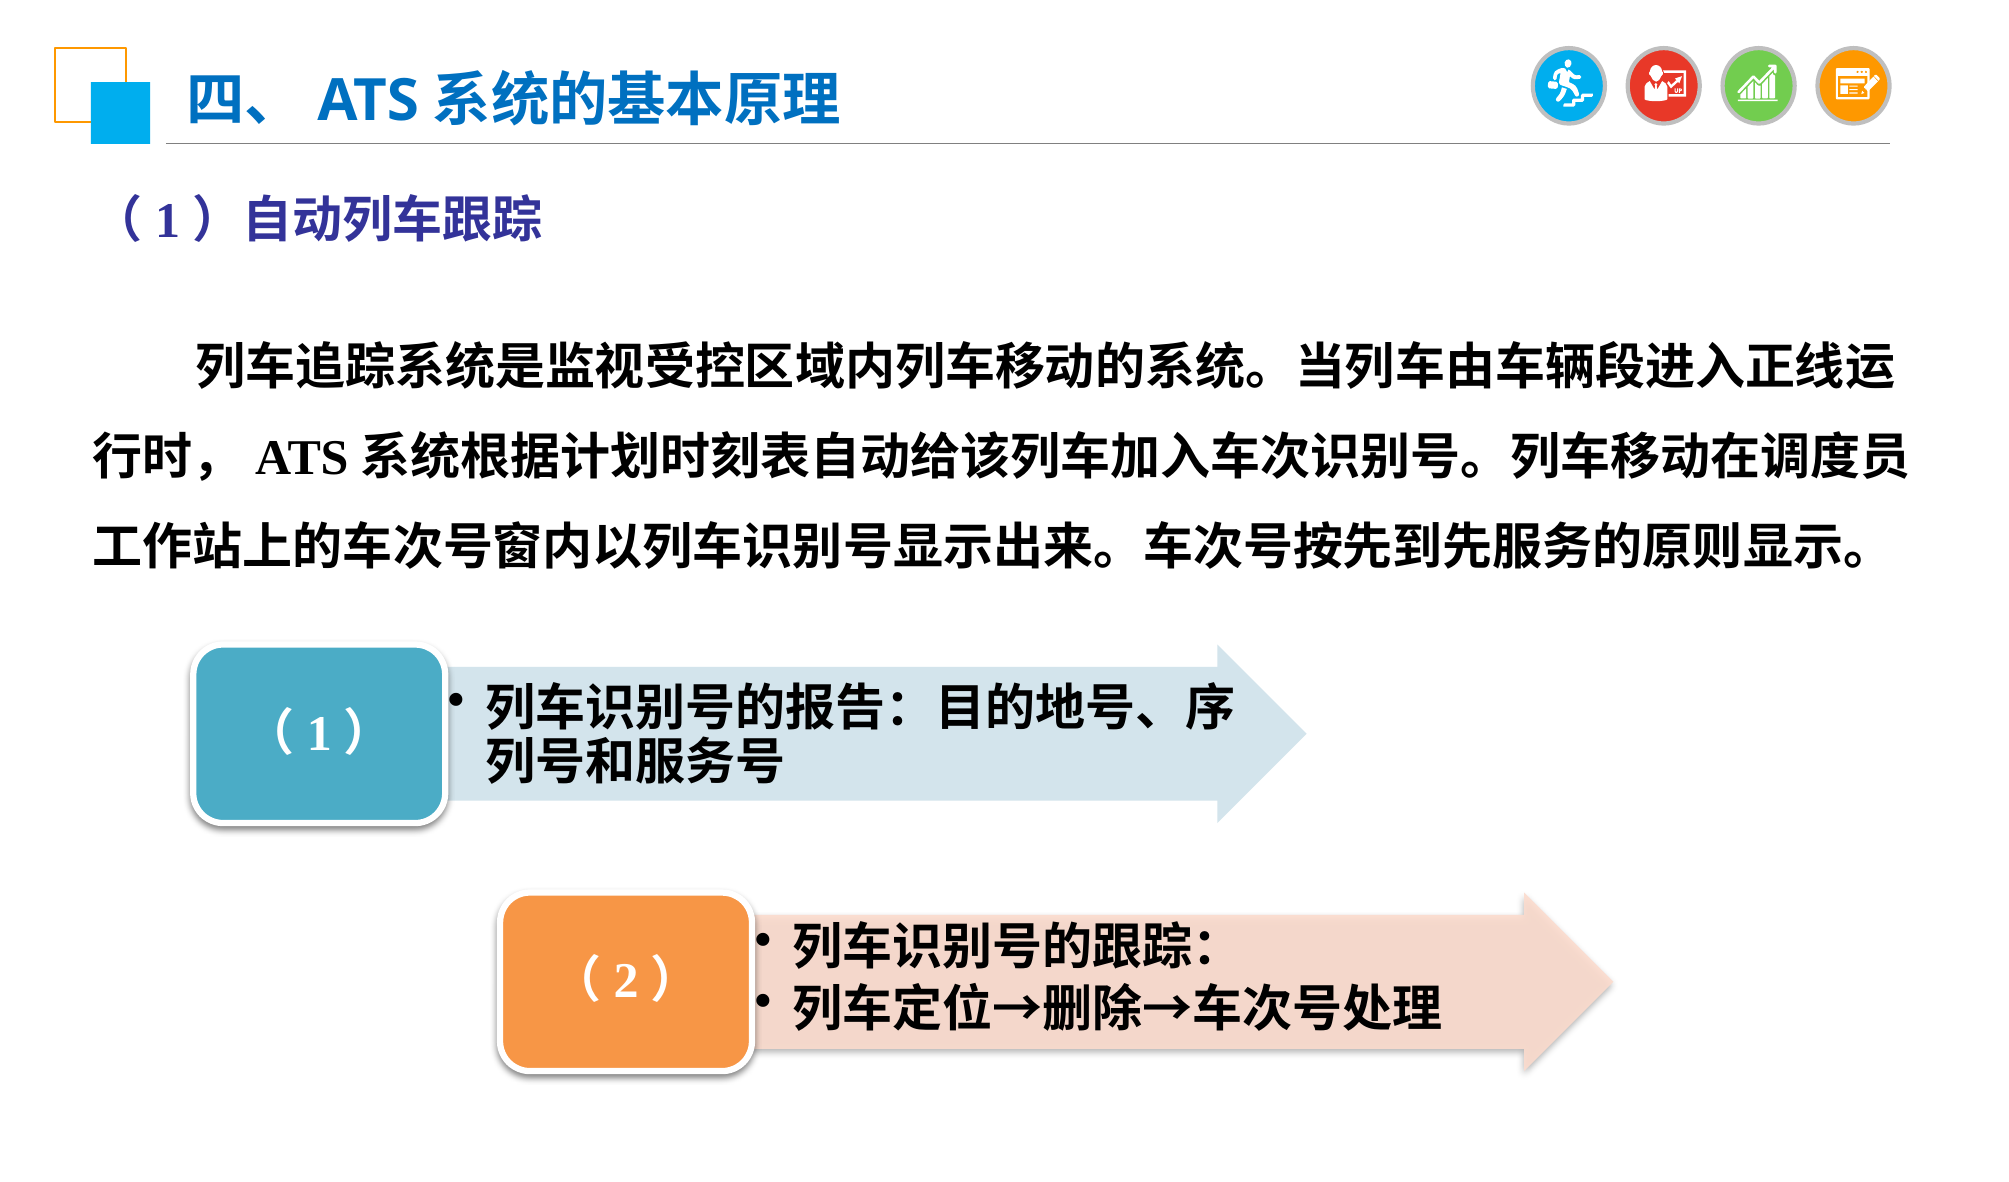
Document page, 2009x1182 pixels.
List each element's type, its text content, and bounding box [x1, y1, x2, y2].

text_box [193, 644, 1307, 824]
text_box 列车追踪系统是监视受控区域内列车移动的系统。当列车由车辆段进入正线运行时，ATS系统根据计划时刻表自动给该列车加入车次识别号。列车移动在调度员工作站上的车次号窗内以列车识别号显示出来。车次号按先到先服务的原则显示。 [78, 297, 1938, 583]
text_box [499, 892, 1614, 1072]
text_box （1）自动列车跟踪 [78, 180, 1438, 256]
text_box 四、ATS系统的基本原理 [166, 51, 862, 142]
